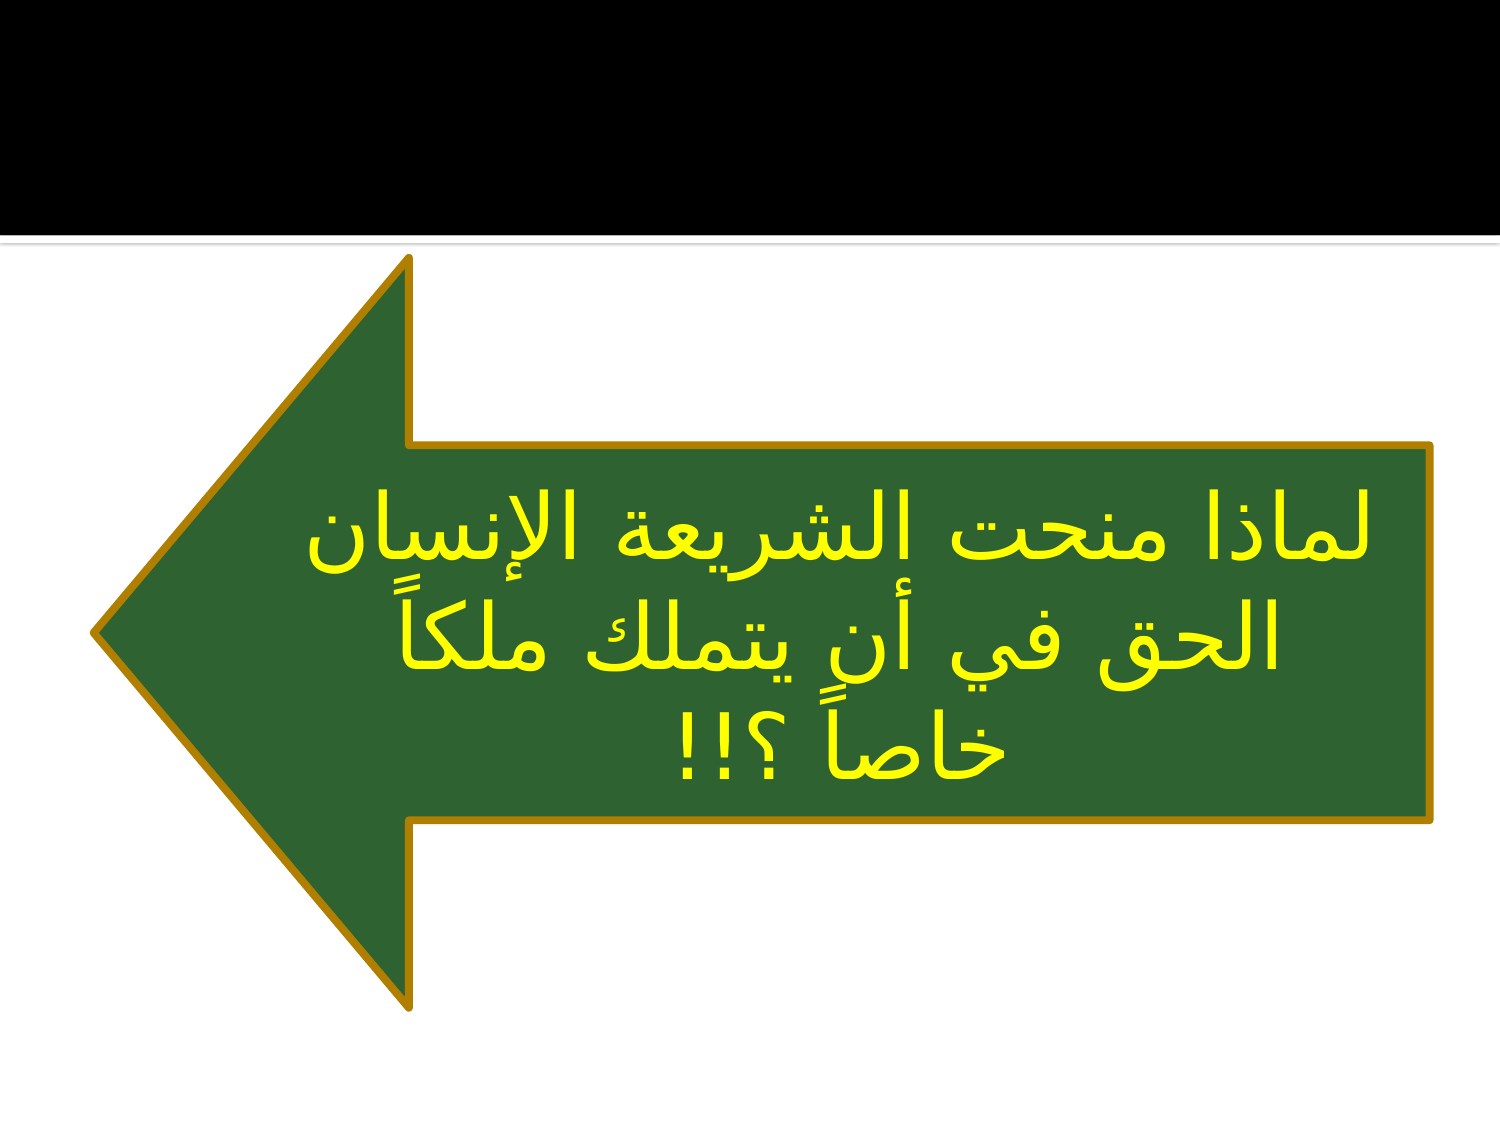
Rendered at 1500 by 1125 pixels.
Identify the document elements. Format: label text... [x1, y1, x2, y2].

text_box لماذا منحت الشريعة الإنسان الحق في أن يتملك ملكاً خاصاً ؟!! [89, 253, 1434, 1012]
